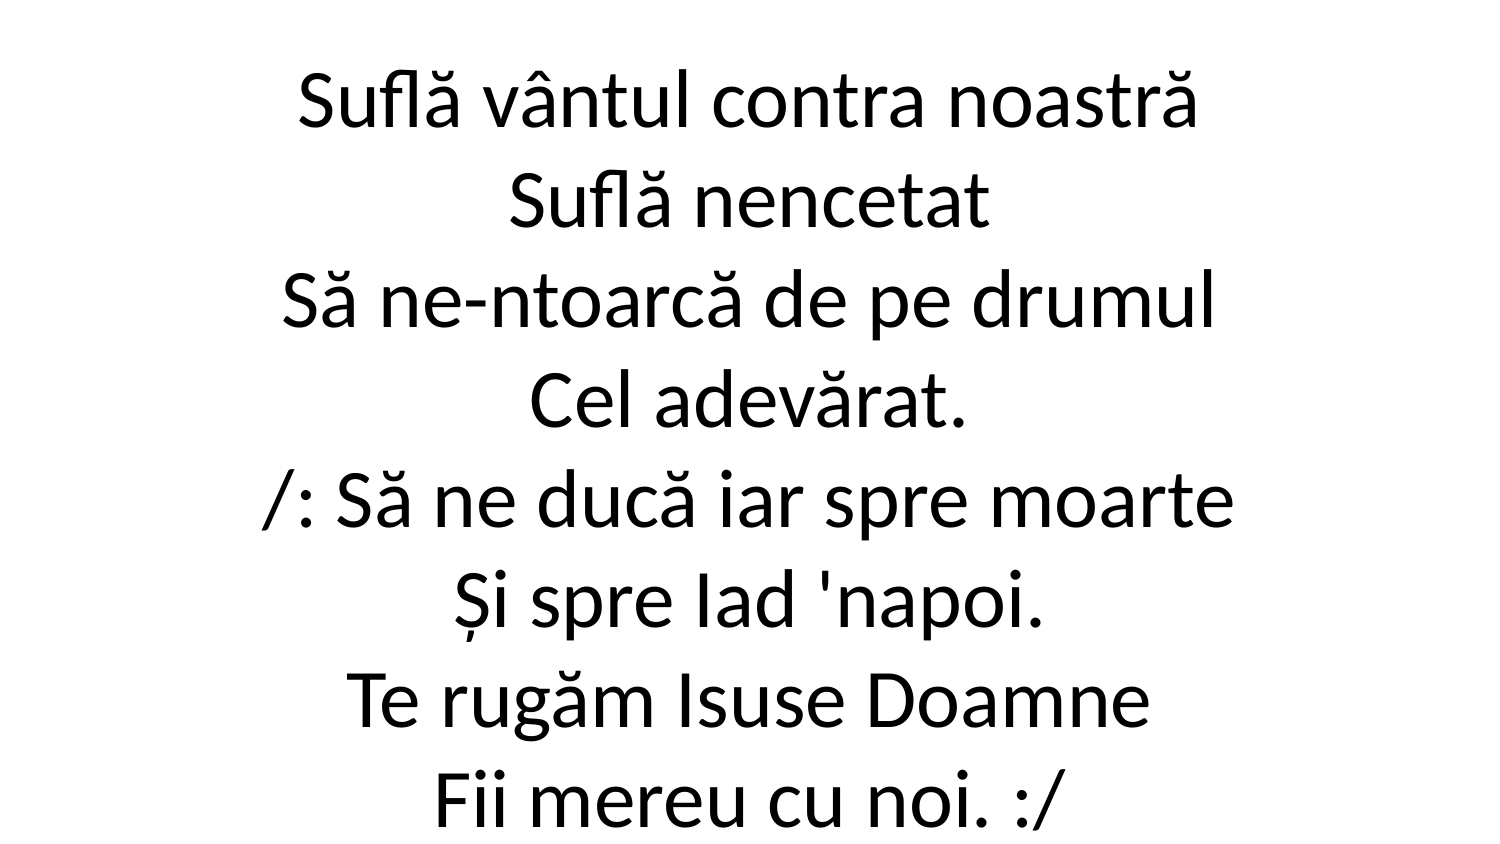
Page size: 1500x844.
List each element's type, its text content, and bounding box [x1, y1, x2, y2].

text_box Suflă vântul contra noastră Suflă nencetat Să ne-ntoarcă de pe drumul Cel adevărat. /: Să ne ducă iar spre moarte Și spre Iad 'napoi. Te rugăm Isuse Doamne Fii mereu cu noi. :/ [247, 0, 1252, 844]
